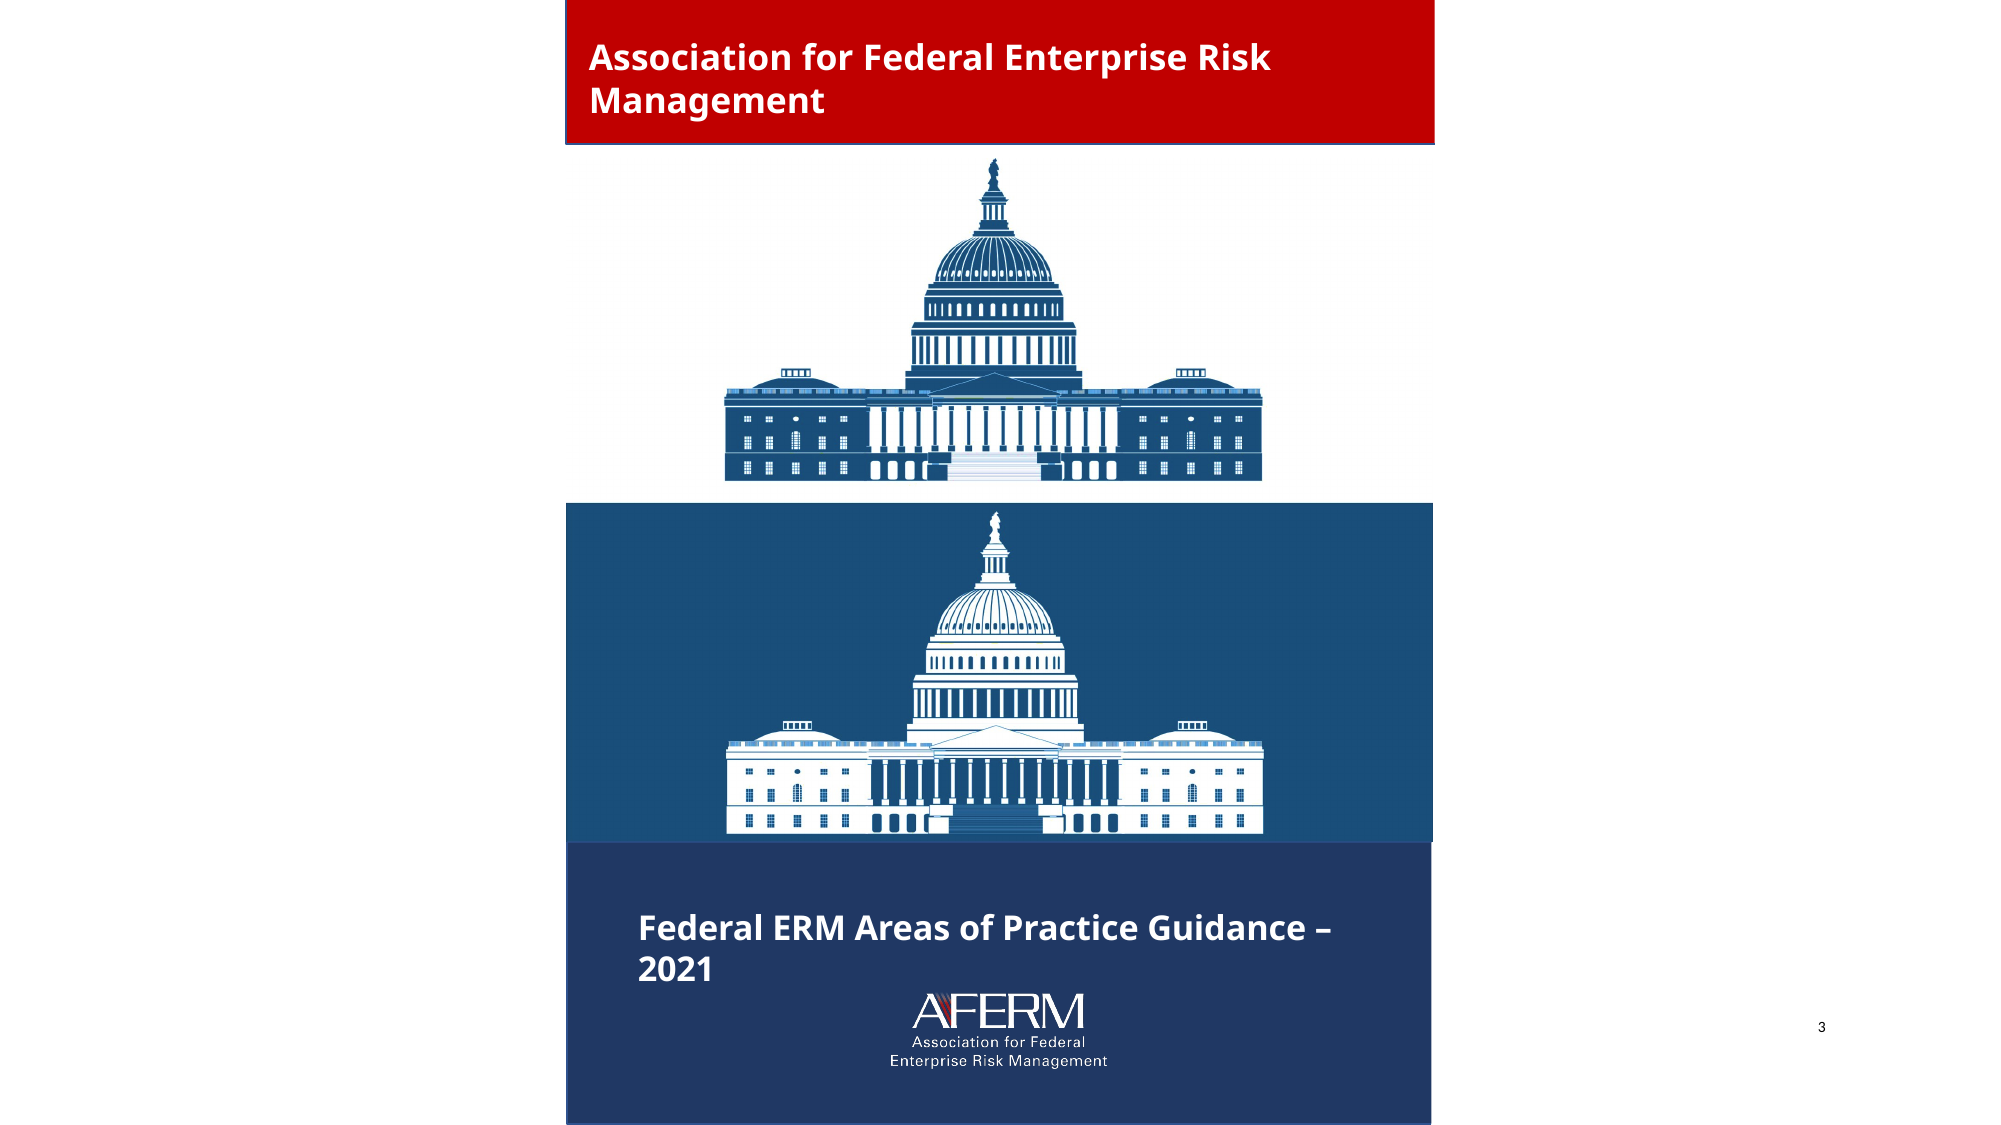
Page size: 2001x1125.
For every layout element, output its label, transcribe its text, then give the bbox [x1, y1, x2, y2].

slide_number 3 [1813, 1016, 1873, 1036]
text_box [565, 0, 1436, 146]
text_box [565, 841, 1433, 1125]
picture [566, 158, 1433, 841]
